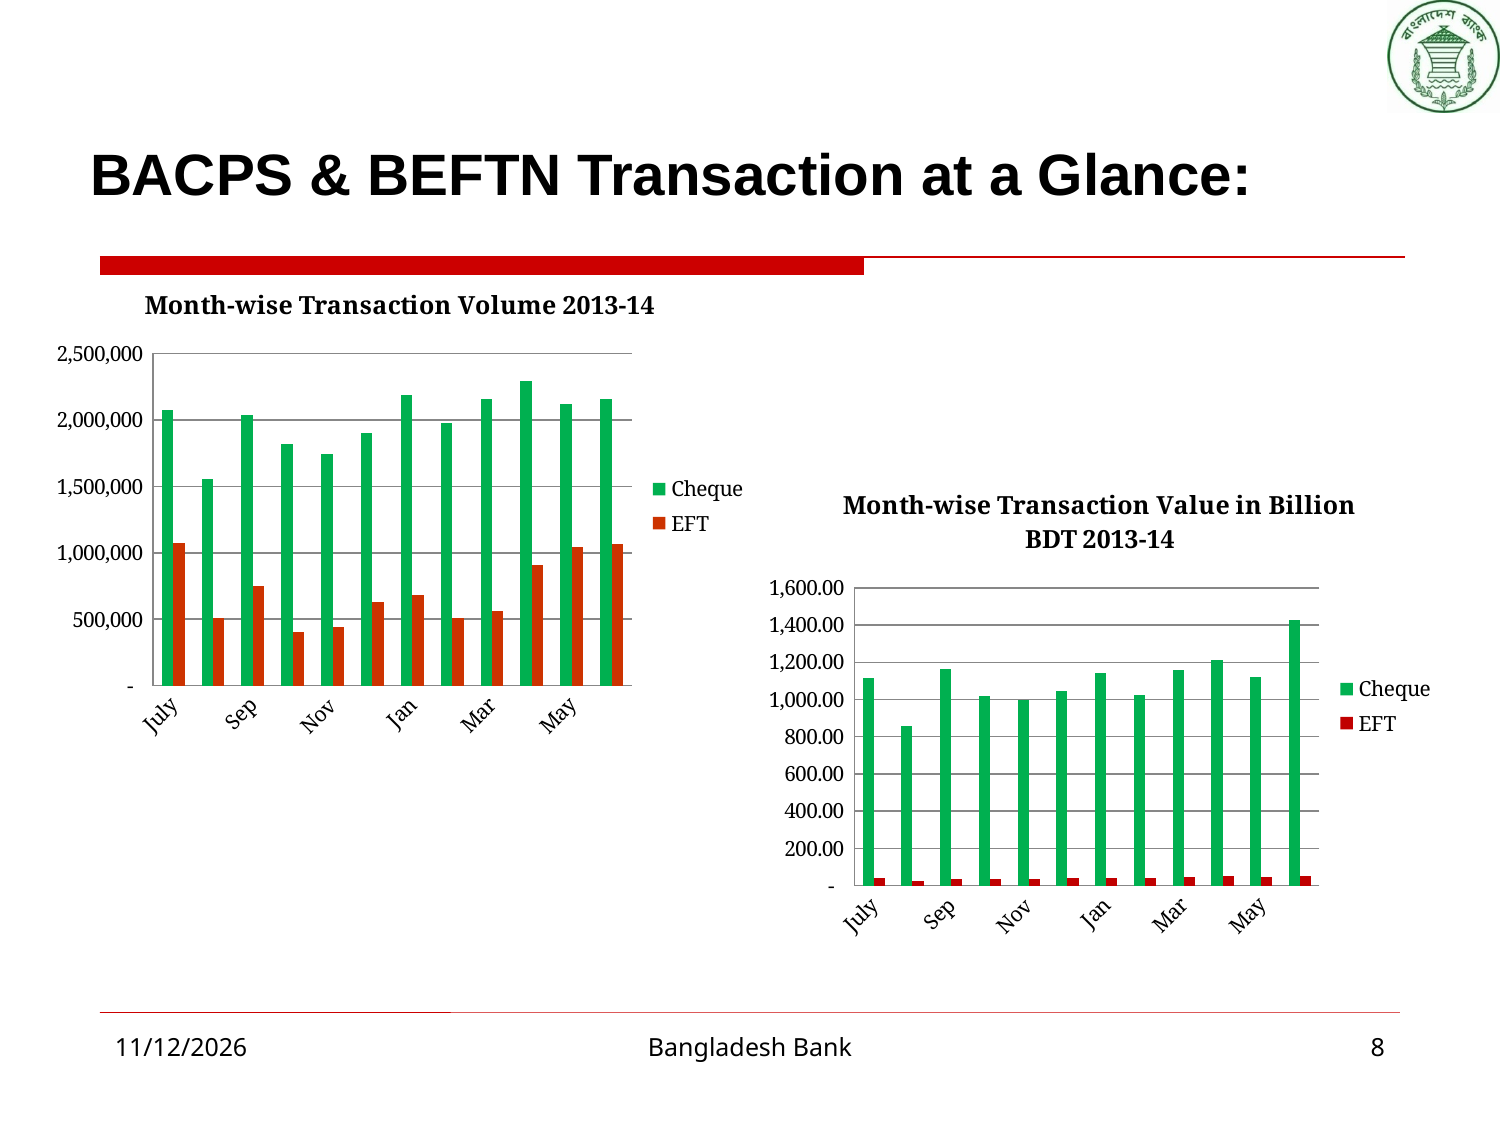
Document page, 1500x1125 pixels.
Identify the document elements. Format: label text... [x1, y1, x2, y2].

slide_number 8 [1074, 1024, 1401, 1103]
title BACPS & BEFTN Transaction at a Glance: [74, 99, 1426, 256]
footer Bangladesh Bank [512, 1024, 988, 1103]
picture [1387, 0, 1500, 113]
chart [37, 262, 1451, 951]
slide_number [99, 1024, 426, 1103]
